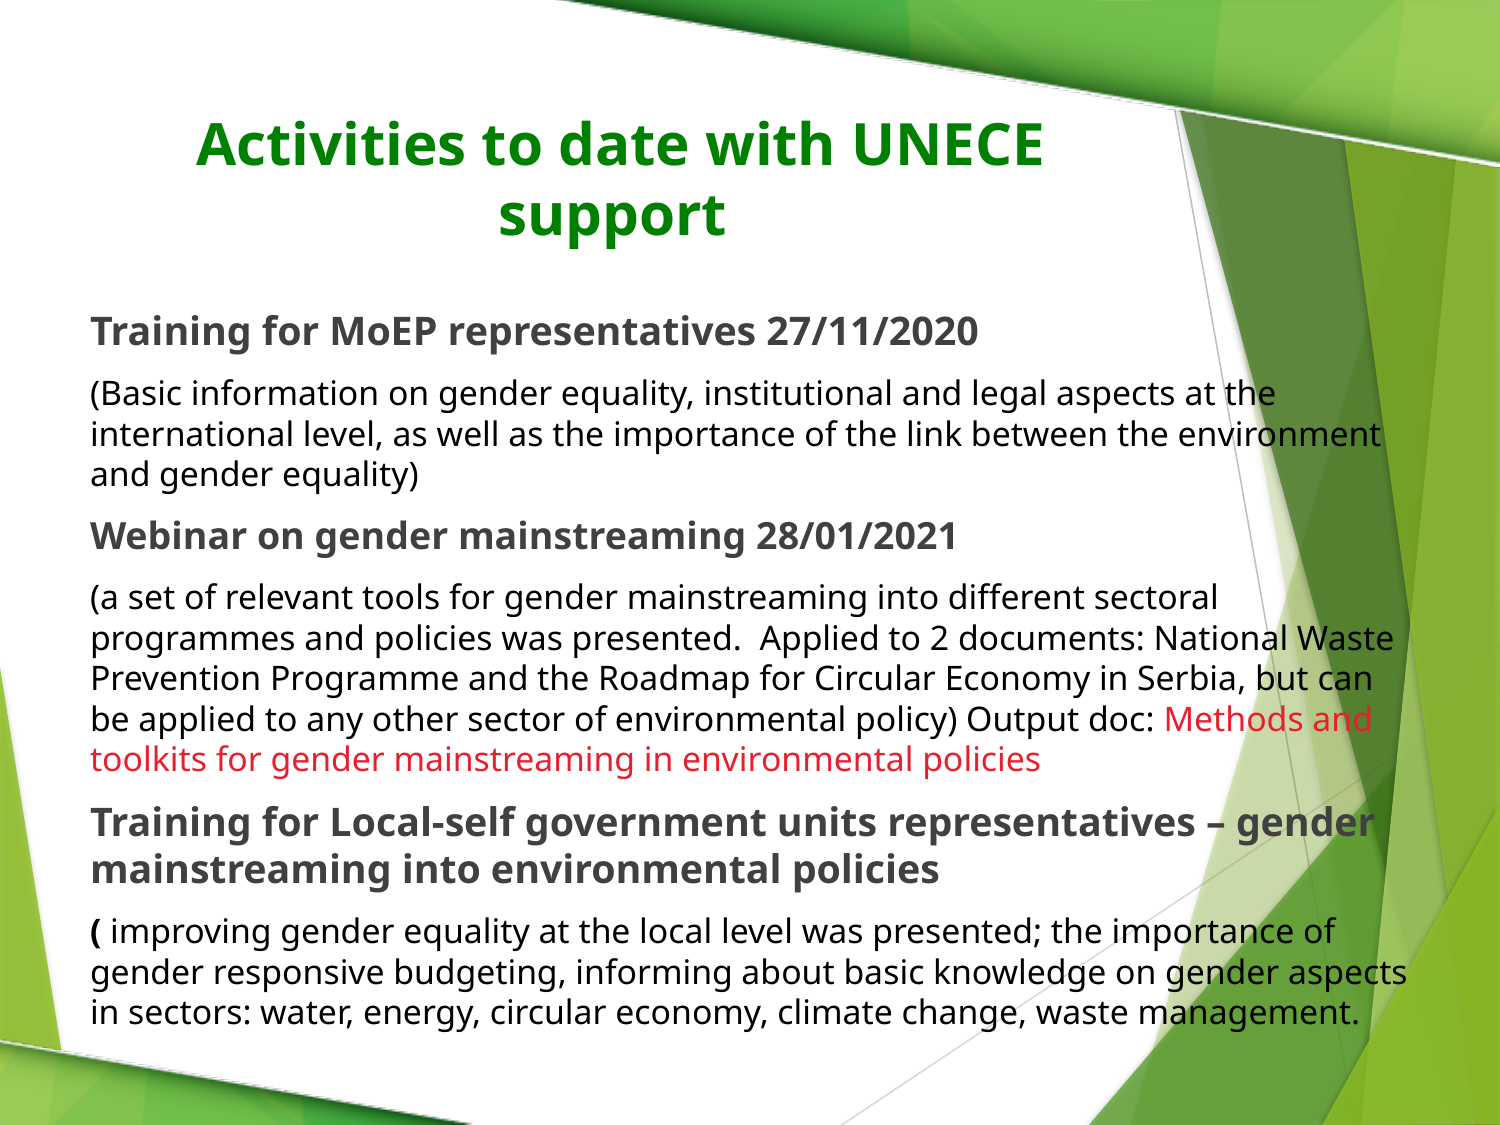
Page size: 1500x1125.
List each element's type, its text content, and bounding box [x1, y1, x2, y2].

picture [0, 0, 1500, 1125]
list Training for MoEP representatives 27/11/2020 (Basic information on gender equality, institutional and legal aspects at the international level, as well as the importance of the link between the environment and gender equality) Webinar on gender mainstreaming 28/01/2021 (a set of relevant tools for gender mainstreaming into different sectoral programmes and policies was presented. Applied to 2 documents: National Waste Prevention Programme and the Roadmap for Circular Economy in Serbia, but can be applied to any other sector of environmental policy) Output doc: Methods and toolkits for gender mainstreaming in environmental policies Training for Local-self government units representatives – gender mainstreaming into environmental policies ( improving gender equality at the local level was presented; the importance of gender responsive budgeting, informing about basic knowledge on gender aspects in sectors: water, energy, circular economy, climate change, waste management. [75, 298, 1425, 1062]
title Activities to date with UNECE support [99, 99, 1142, 256]
